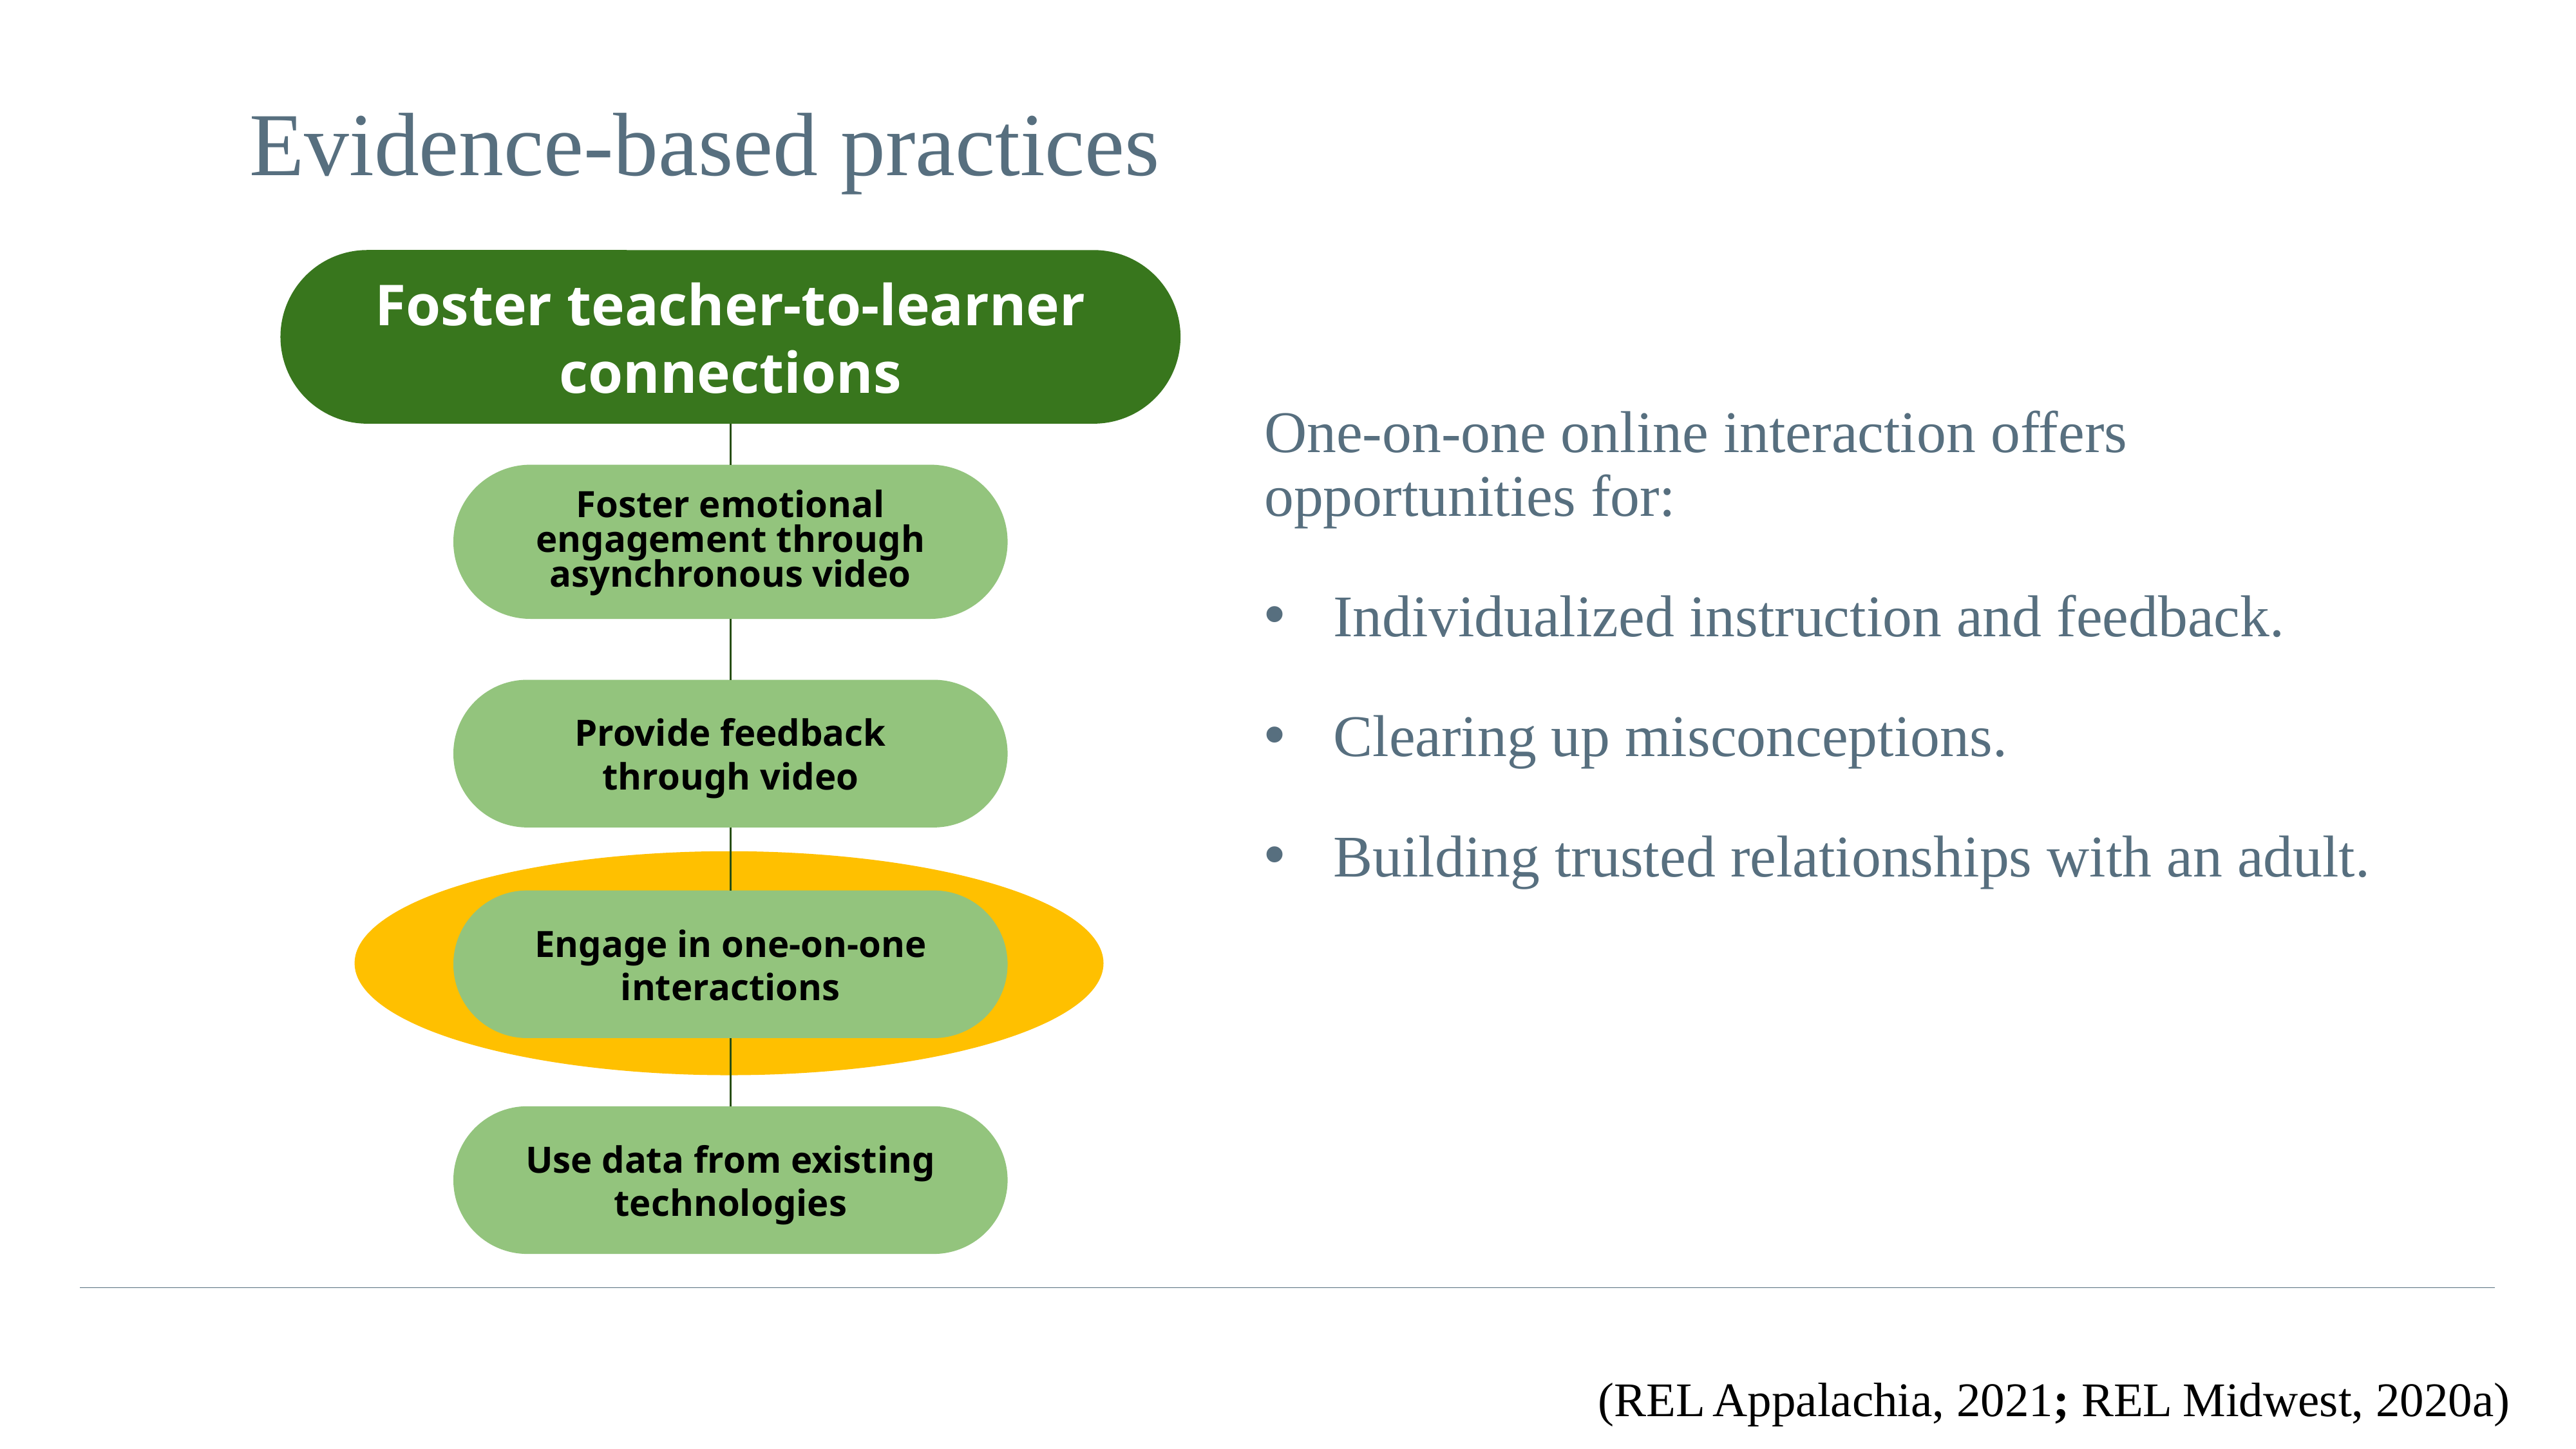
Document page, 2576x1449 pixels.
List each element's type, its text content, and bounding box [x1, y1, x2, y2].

list One-on-one online interaction offers opportunities for: Individualized instruction and feedback. Clearing up misconceptions. Building trusted relationships with an adult. [1255, 397, 2386, 1201]
text_box [354, 851, 730, 1075]
text_box Foster emotional engagement through asynchronous video [453, 464, 1008, 620]
text_box Provide feedback through video [453, 679, 1008, 828]
text_box Engage in one-on-one interactions [453, 890, 1008, 1038]
text_box Use data from existing technologies [453, 1106, 1008, 1255]
text_box [732, 851, 1104, 1075]
text_box (REL Appalachia, 2021; REL Midwest, 2020a) [1155, 1358, 2520, 1436]
text_box Foster teacher-to-learner connections [280, 250, 1181, 424]
title Evidence-based practices-3 [92, 80, 1393, 209]
